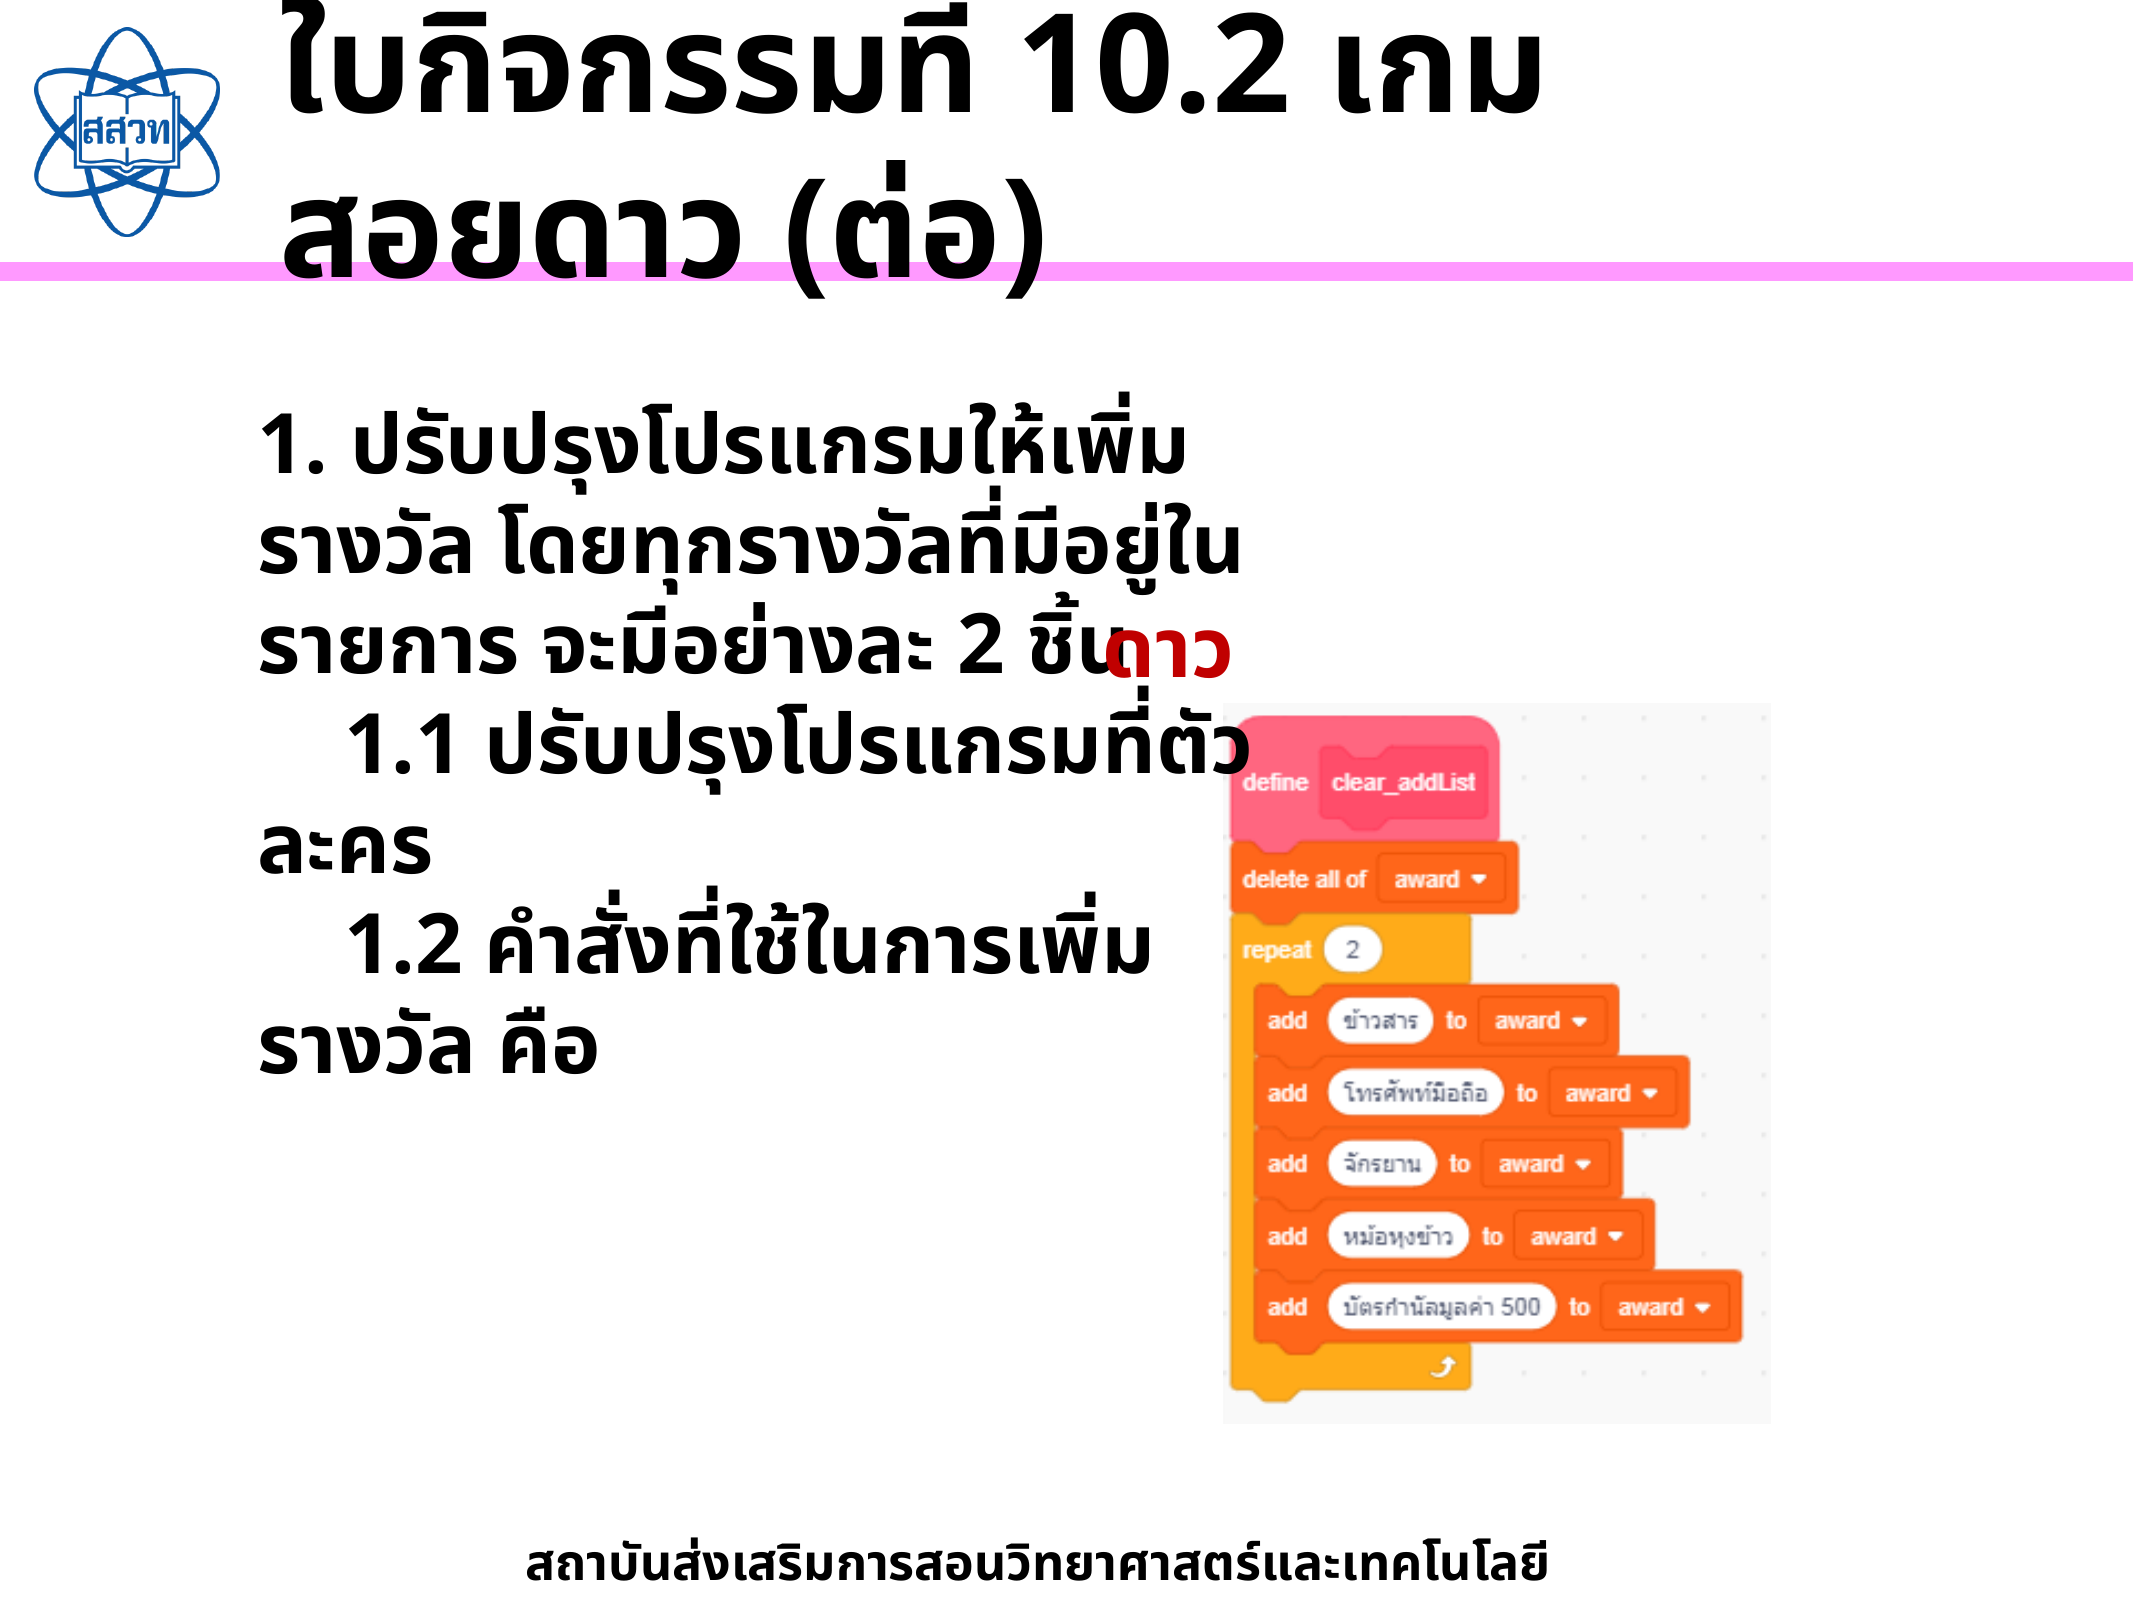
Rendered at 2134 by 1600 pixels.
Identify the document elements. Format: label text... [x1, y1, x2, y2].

text_box ดาว [1094, 586, 1243, 703]
picture [1223, 703, 1771, 1425]
text_box ใบกิจกรรมที่ 10.2 เกมสอยดาว (ต่อ) [271, 274, 1939, 314]
text_box ใบกิจกรรมที่ 10.2 เกมสอยดาว (ต่อ) [271, 0, 1939, 269]
text_box สถาบันส่งเสริมการสอนวิทยาศาสตร์และเทคโนโลยี [74, 1522, 2002, 1589]
picture [33, 27, 220, 237]
text_box 1. ปรับปรุงโปรแกรมให้เพิ่มรางวัล โดยทุกรางวัลที่มีอยู่ในรายการ จะมีอย่างละ 2 ชิ้น 1.1 ปรับปรุงโปรแกรมที่ตัวละคร 1.2 คำสั่งที่ใช้ในการเพิ่มรางวัล คือ [242, 382, 1310, 1278]
